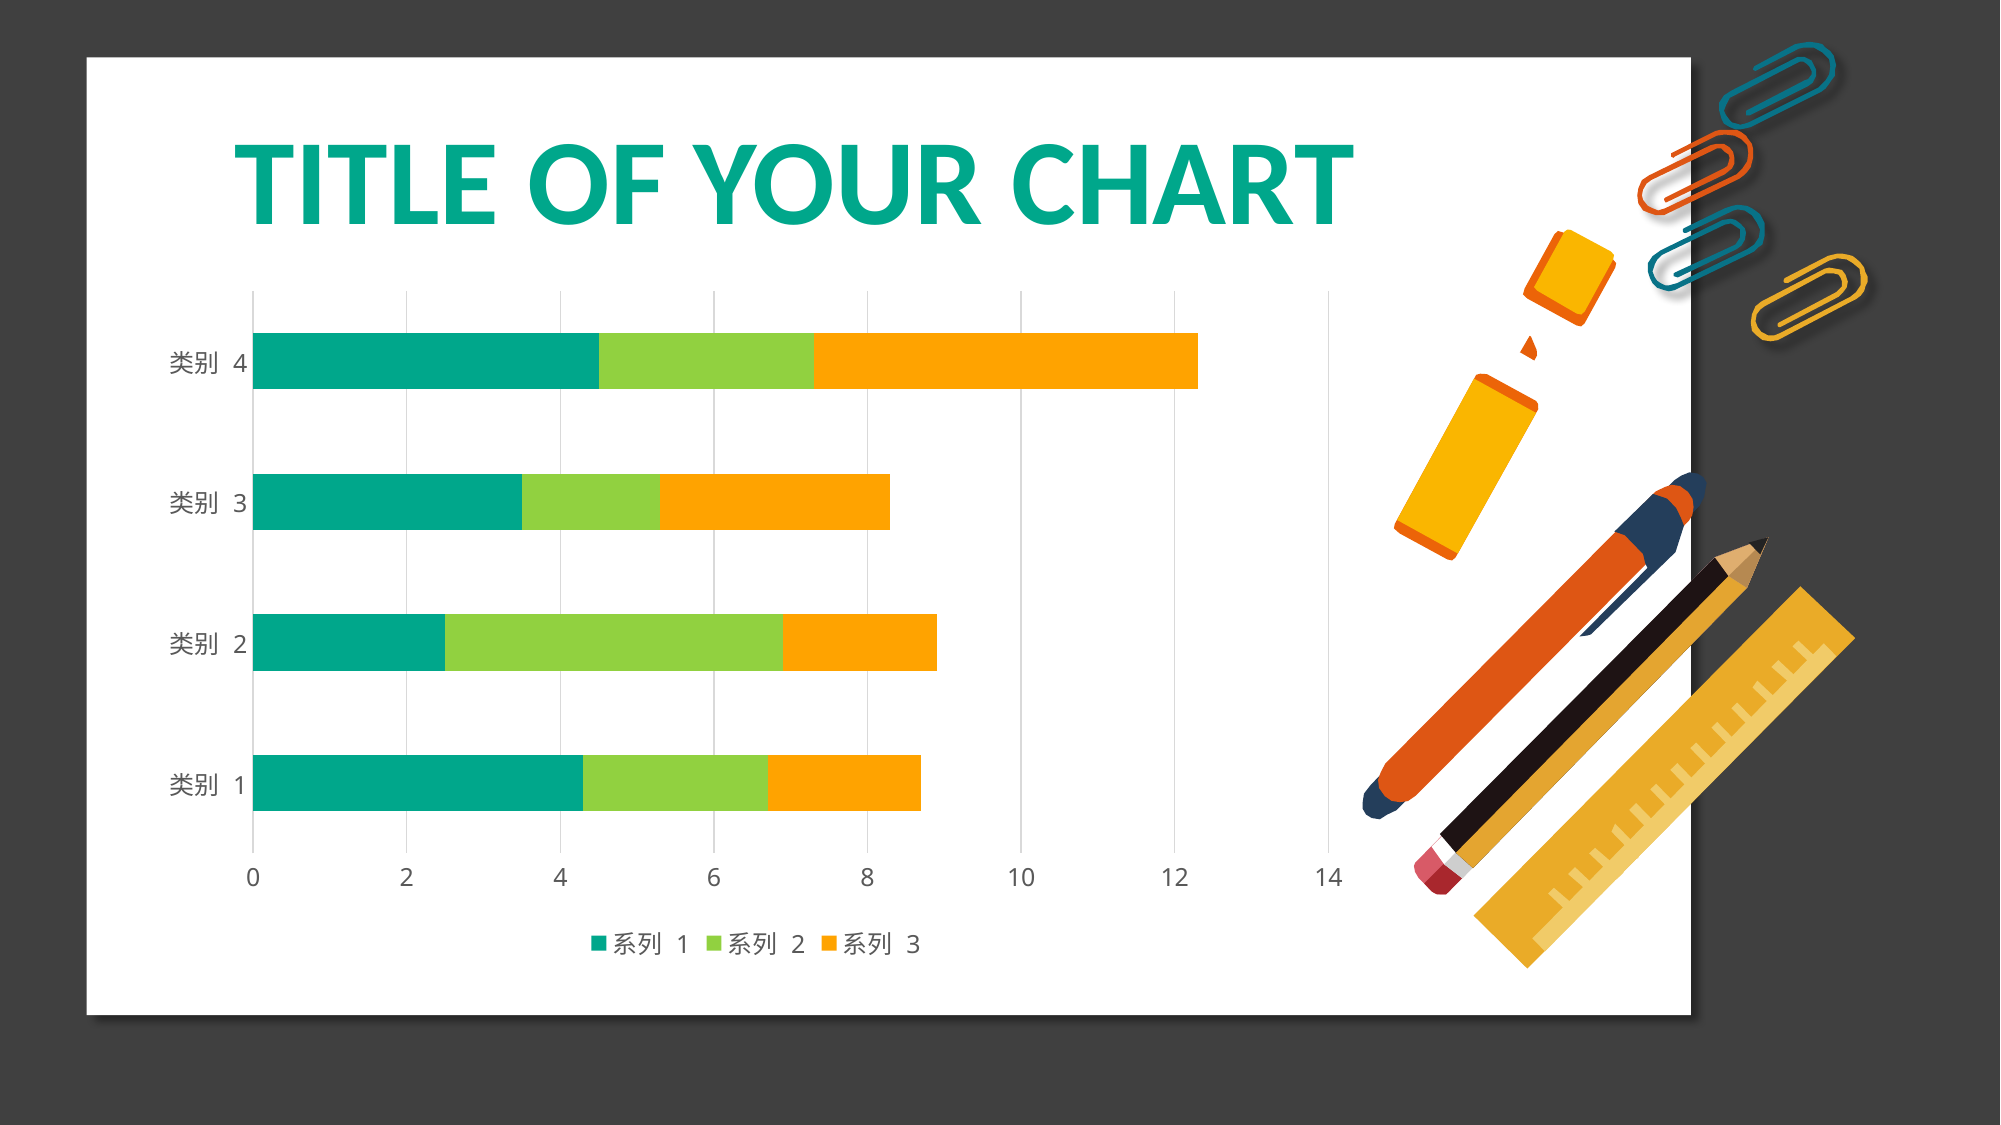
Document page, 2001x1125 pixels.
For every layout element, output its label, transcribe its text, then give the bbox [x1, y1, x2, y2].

text_box [1647, 204, 1765, 292]
text_box TITLE OF YOUR CHART [220, 95, 1372, 257]
text_box [1637, 129, 1754, 216]
text_box [86, 56, 1692, 1016]
text_box [1719, 41, 1837, 130]
chart [144, 276, 1367, 968]
text_box [1750, 253, 1868, 342]
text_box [1458, 221, 1558, 604]
text_box [599, 968, 823, 1064]
text_box [529, 968, 723, 1042]
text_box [1367, 578, 1881, 831]
